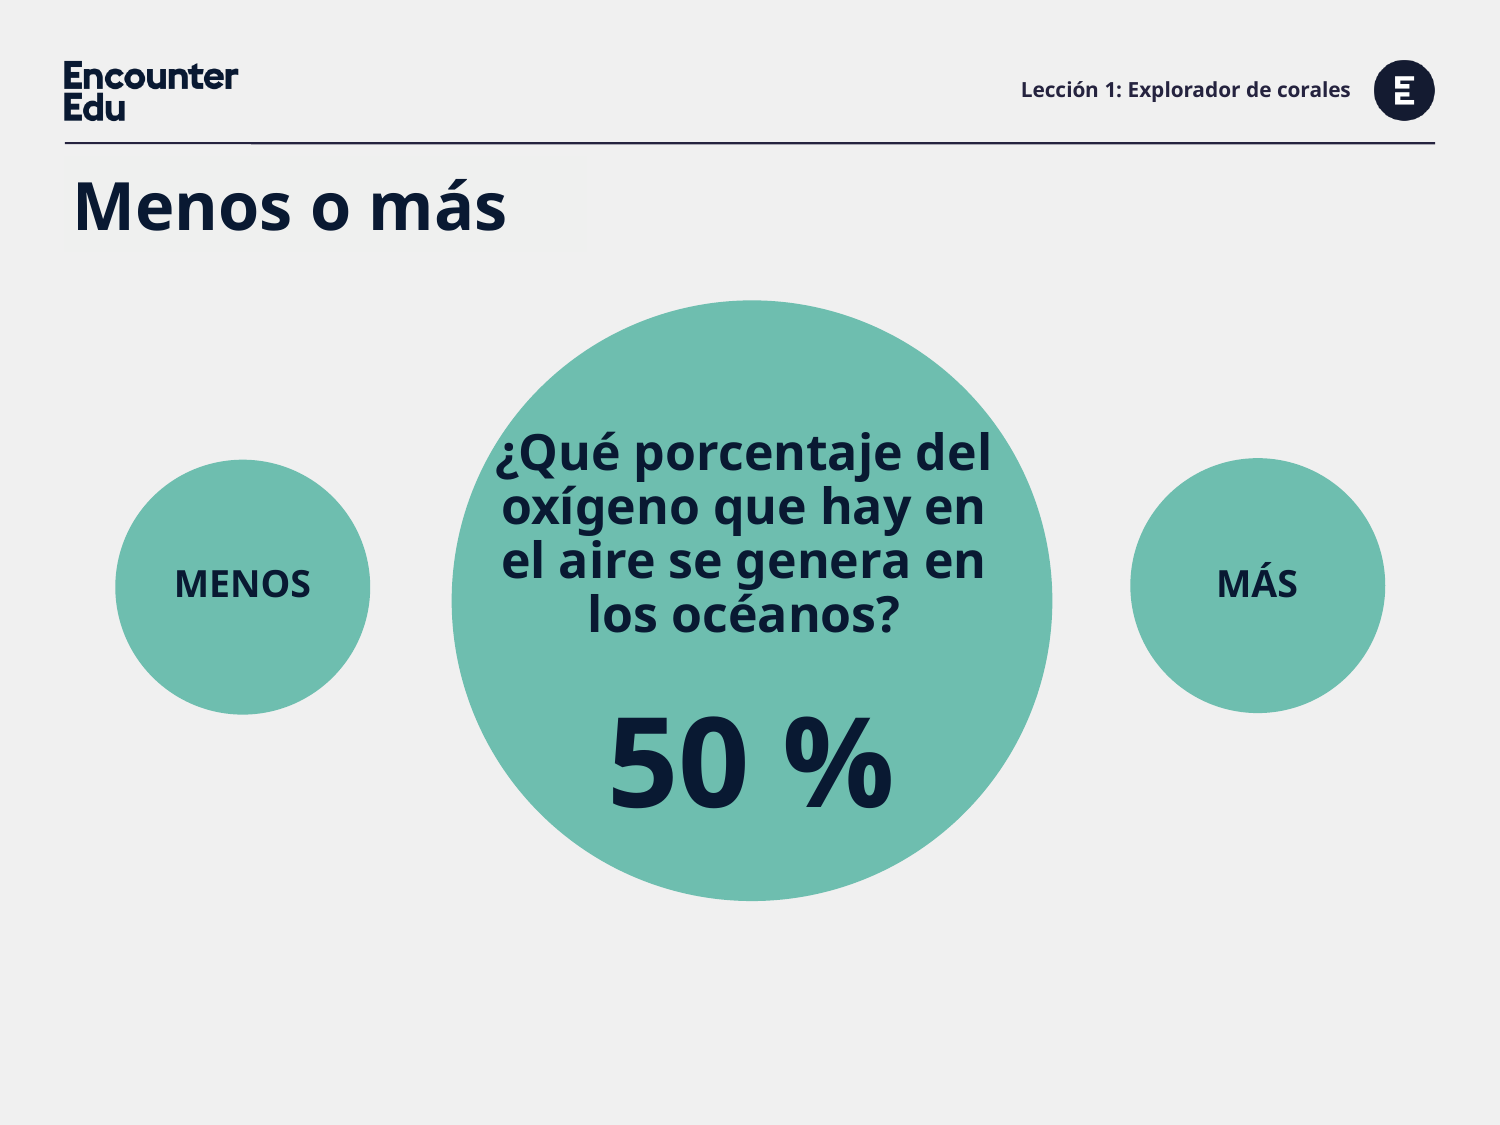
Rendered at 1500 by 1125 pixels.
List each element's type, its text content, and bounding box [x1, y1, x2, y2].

list 50 % [482, 691, 1021, 874]
list ¿Qué porcentaje del oxígeno que hay en el aire se genera en los océanos? [482, 419, 1006, 602]
text_box MÁS [1079, 516, 1435, 655]
title Lección 1: Explorador de corales [749, 67, 1359, 114]
list MENOS [64, 515, 421, 656]
picture [60, 59, 243, 122]
text_box Menos o más [64, 156, 587, 252]
picture [1372, 58, 1436, 122]
